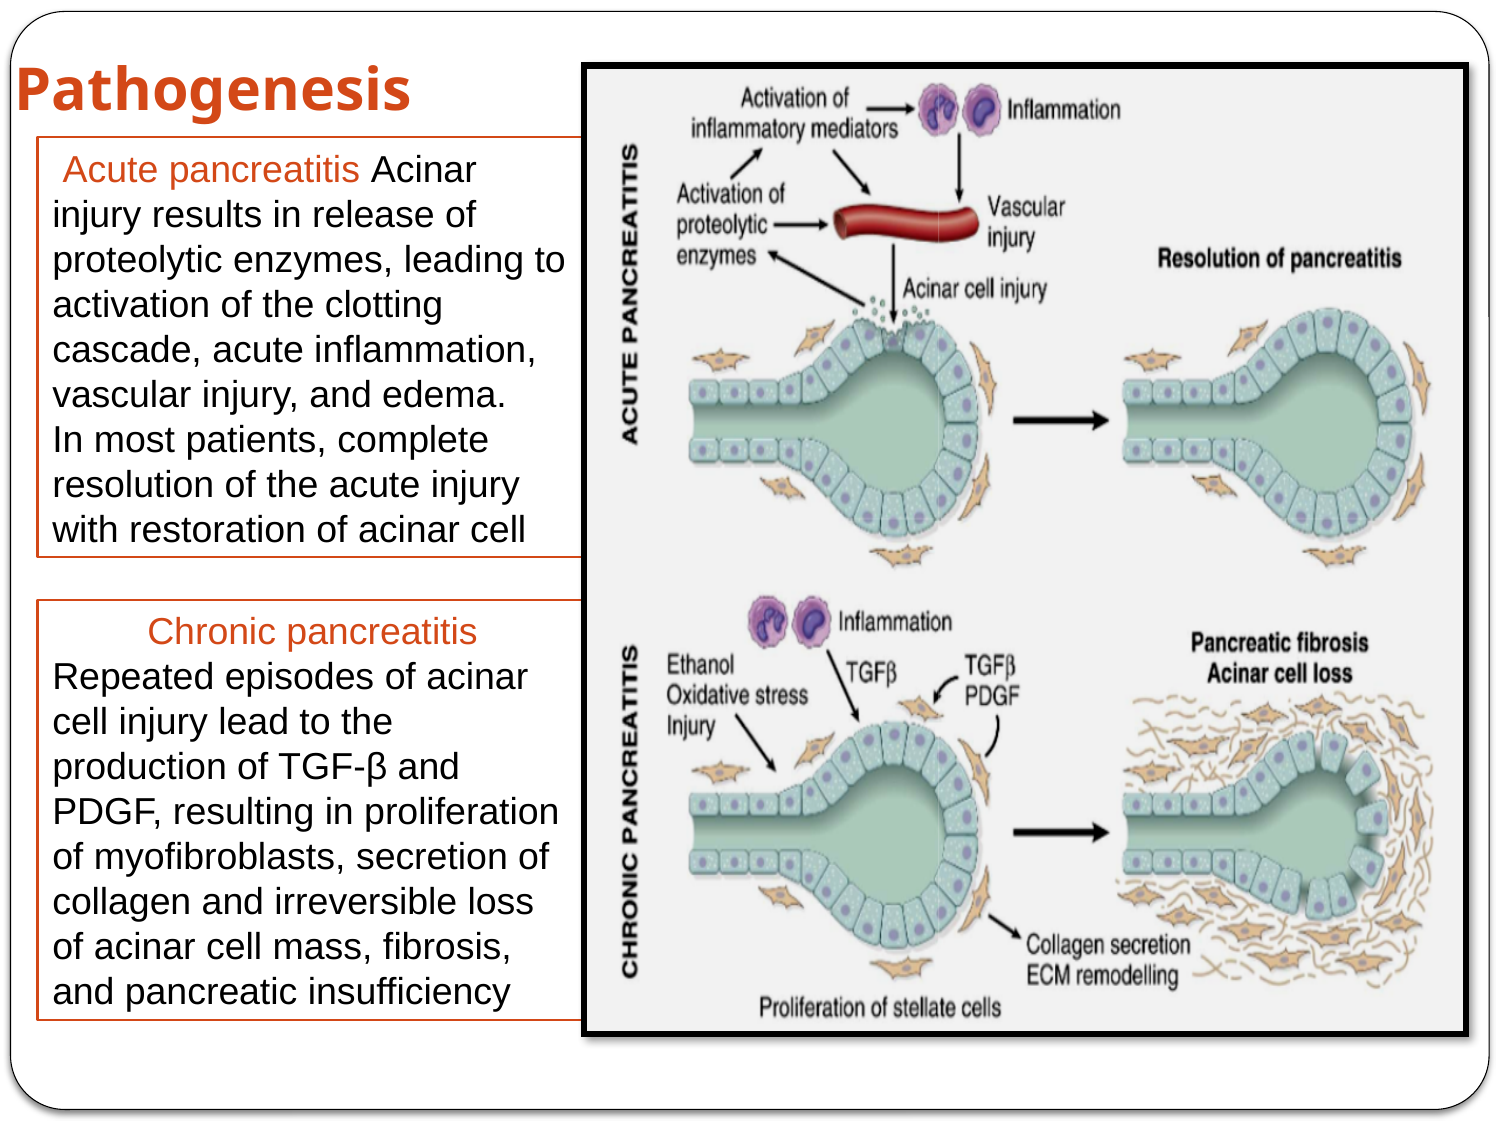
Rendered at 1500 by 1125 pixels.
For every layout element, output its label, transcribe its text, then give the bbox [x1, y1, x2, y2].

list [587, 68, 1464, 1032]
text_box Acute pancreatitis Acinar injury results in release of proteolytic enzymes, leading to activation of the clotting cascade, acute inflammation, vascular injury, and edema. In most patients, complete resolution of the acute injury with restoration of acinar cell [36, 136, 580, 558]
title Pathogenesis [0, 0, 513, 138]
text_box Chronic pancreatitis Repeated episodes of acinar cell injury lead to the production of TGF-β and PDGF, resulting in proliferation of myofibroblasts, secretion of collagen and irreversible loss of acinar cell mass, fibrosis, and pancreatic insufficiency [36, 599, 580, 1021]
